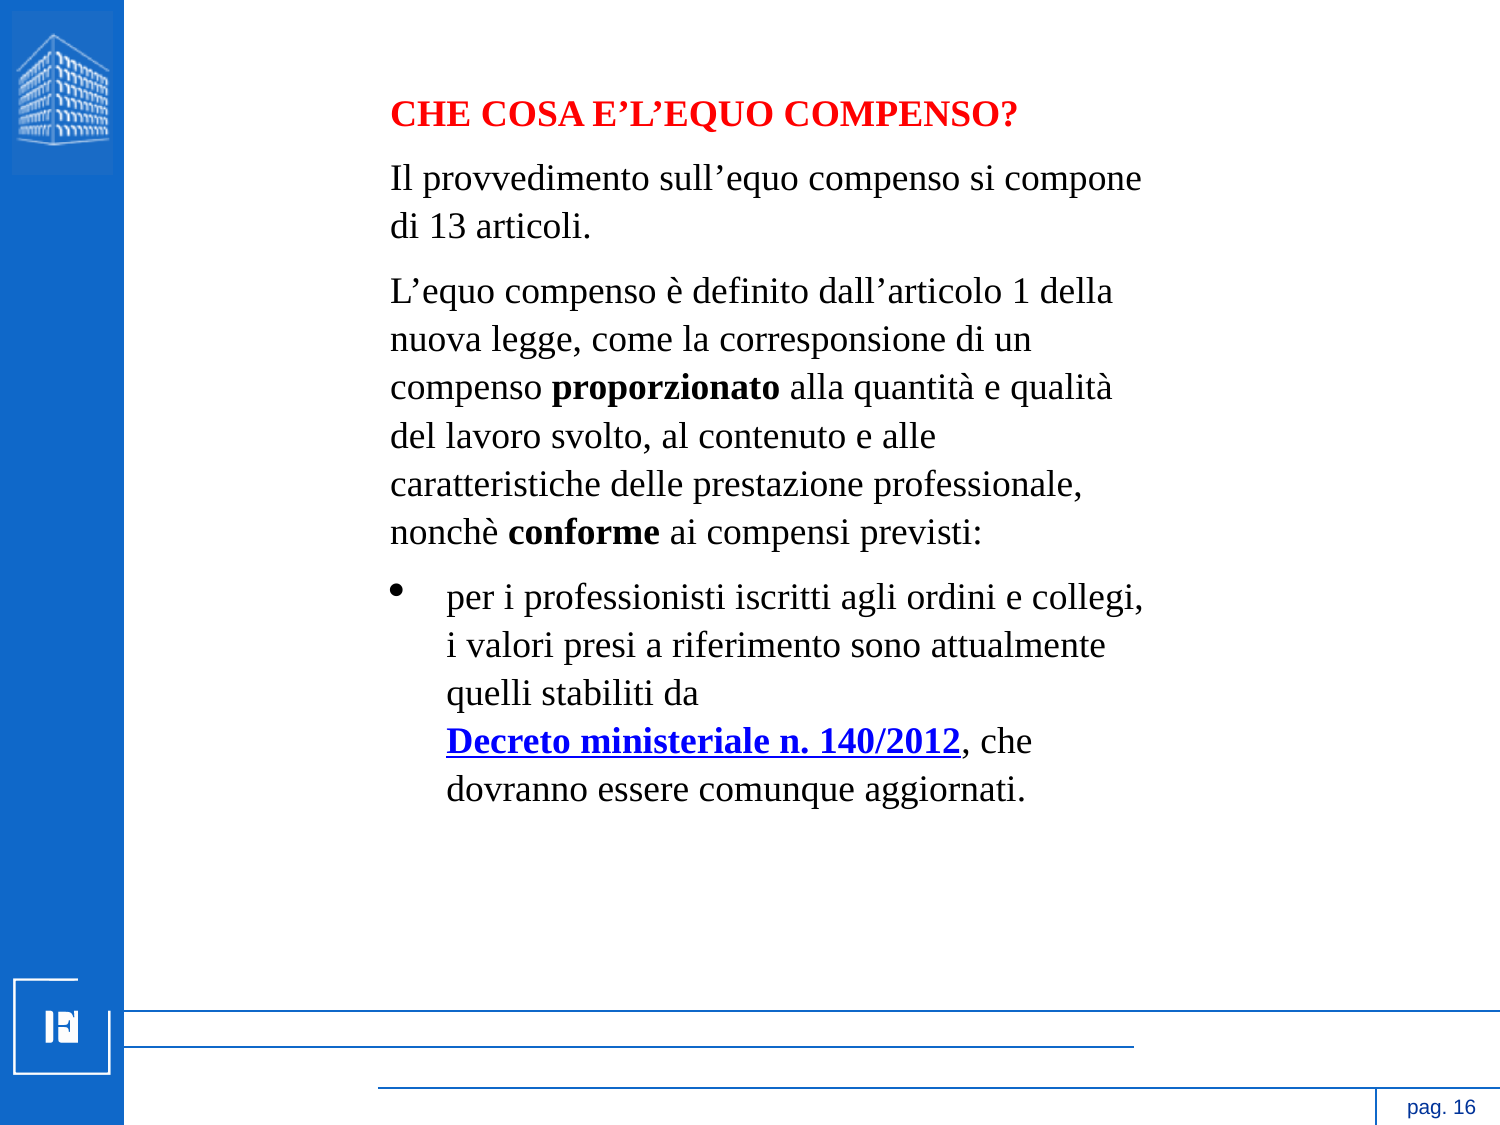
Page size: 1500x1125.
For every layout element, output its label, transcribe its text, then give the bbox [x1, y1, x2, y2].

text_box CHE COSA E’L’EQUO COMPENSO? Il provvedimento sull’equo compenso si compone di 13 articoli. L’equo compenso è definito dall’articolo 1 della nuova legge, come la corresponsione di un compenso proporzionato alla quantità e qualità del lavoro svolto, al contenuto e alle caratteristiche delle prestazione professionale, nonchè conforme ai compensi previsti: per i professionisti iscritti agli ordini e collegi, i valori presi a riferimento sono attualmente quelli stabiliti da Decreto ministeriale n. 140/2012, che dovranno essere comunque aggiornati. [375, 78, 1164, 947]
text_box [0, 0, 126, 1010]
picture [11, 11, 114, 176]
picture [11, 976, 113, 1078]
slide_number pag. 16 [1381, 1093, 1500, 1124]
text_box [0, 1019, 126, 1125]
